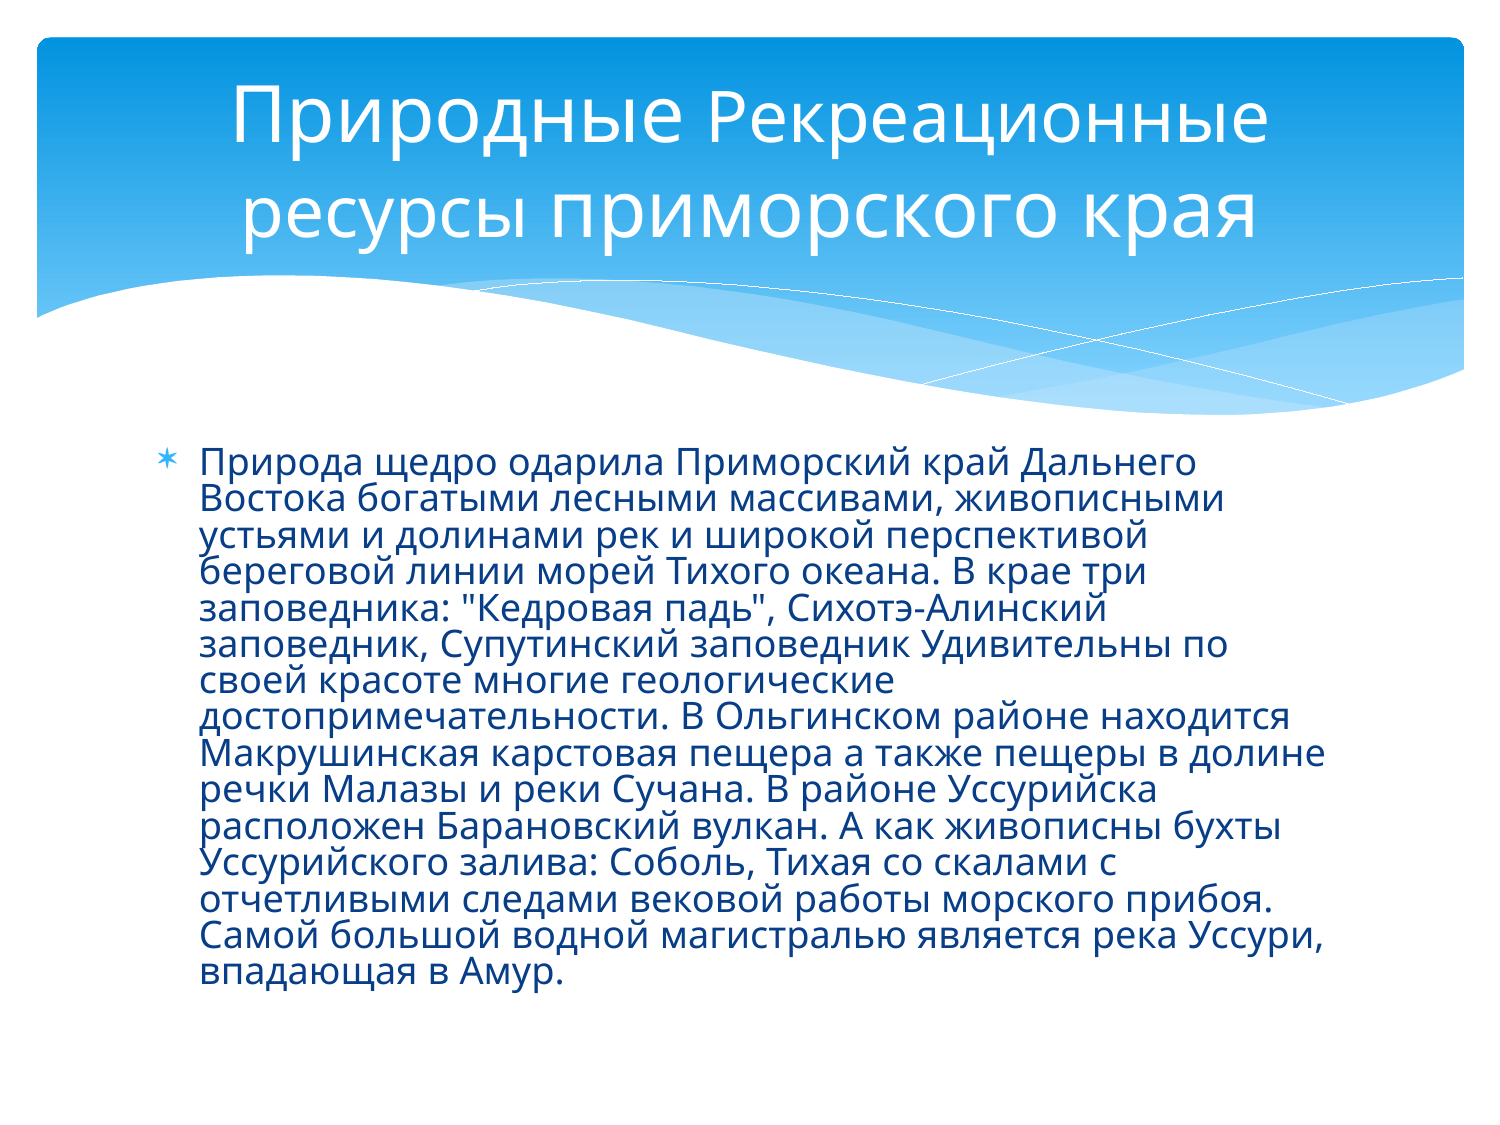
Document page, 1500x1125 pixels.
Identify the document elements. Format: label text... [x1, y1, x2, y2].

title Природные Рекреационные ресурсы приморского края [75, 55, 1425, 261]
list Природа щедро одарила Приморский край Дальнего Востока богатыми лесными массивами, живописными устьями и долинами рек и широкой перспективой береговой линии морей Тихого океана. В крае три заповедника: "Кедровая падь", Сихотэ-Алинский заповедник, Супутинский заповедник Удивительны по своей красоте многие геологические достопримечательности. В Ольгинском районе находится Макрушинская карстовая пещера а также пещеры в долине речки Малазы и реки Сучана. В районе Уссурийска расположен Барановский вулкан. А как живописны бухты Уссурийского залива: Соболь, Тихая со скалами с отчетливыми следами вековой работы морского прибоя. Самой большой водной магистралью является река Уссури, впадающая в Амур. [143, 438, 1359, 1005]
